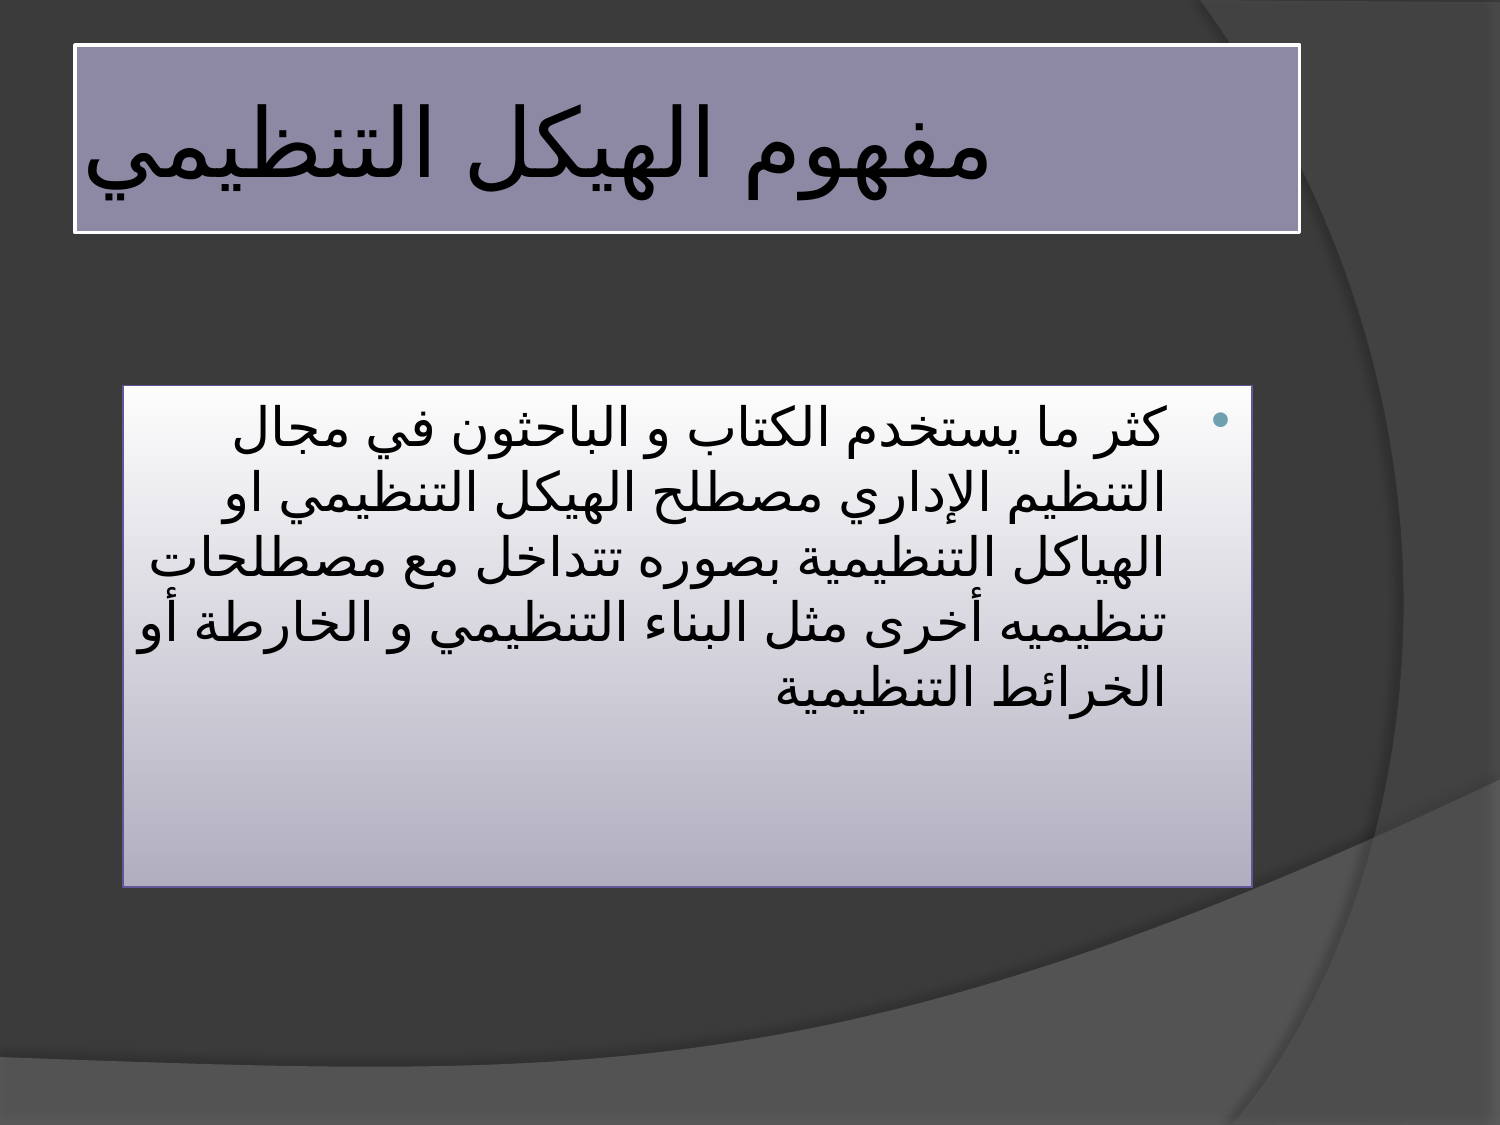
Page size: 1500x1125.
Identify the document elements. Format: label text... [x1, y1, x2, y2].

list كثر ما يستخدم الكتاب و الباحثون في مجال التنظيم الإداري مصطلح الهيكل التنظيمي او الهياكل التنظيمية بصوره تتداخل مع مصطلحات تنظيميه أخرى مثل البناء التنظيمي و الخارطة أو الخرائط التنظيمية [122, 385, 1253, 888]
title مفهوم الهيكل التنظيمي [73, 43, 1301, 234]
